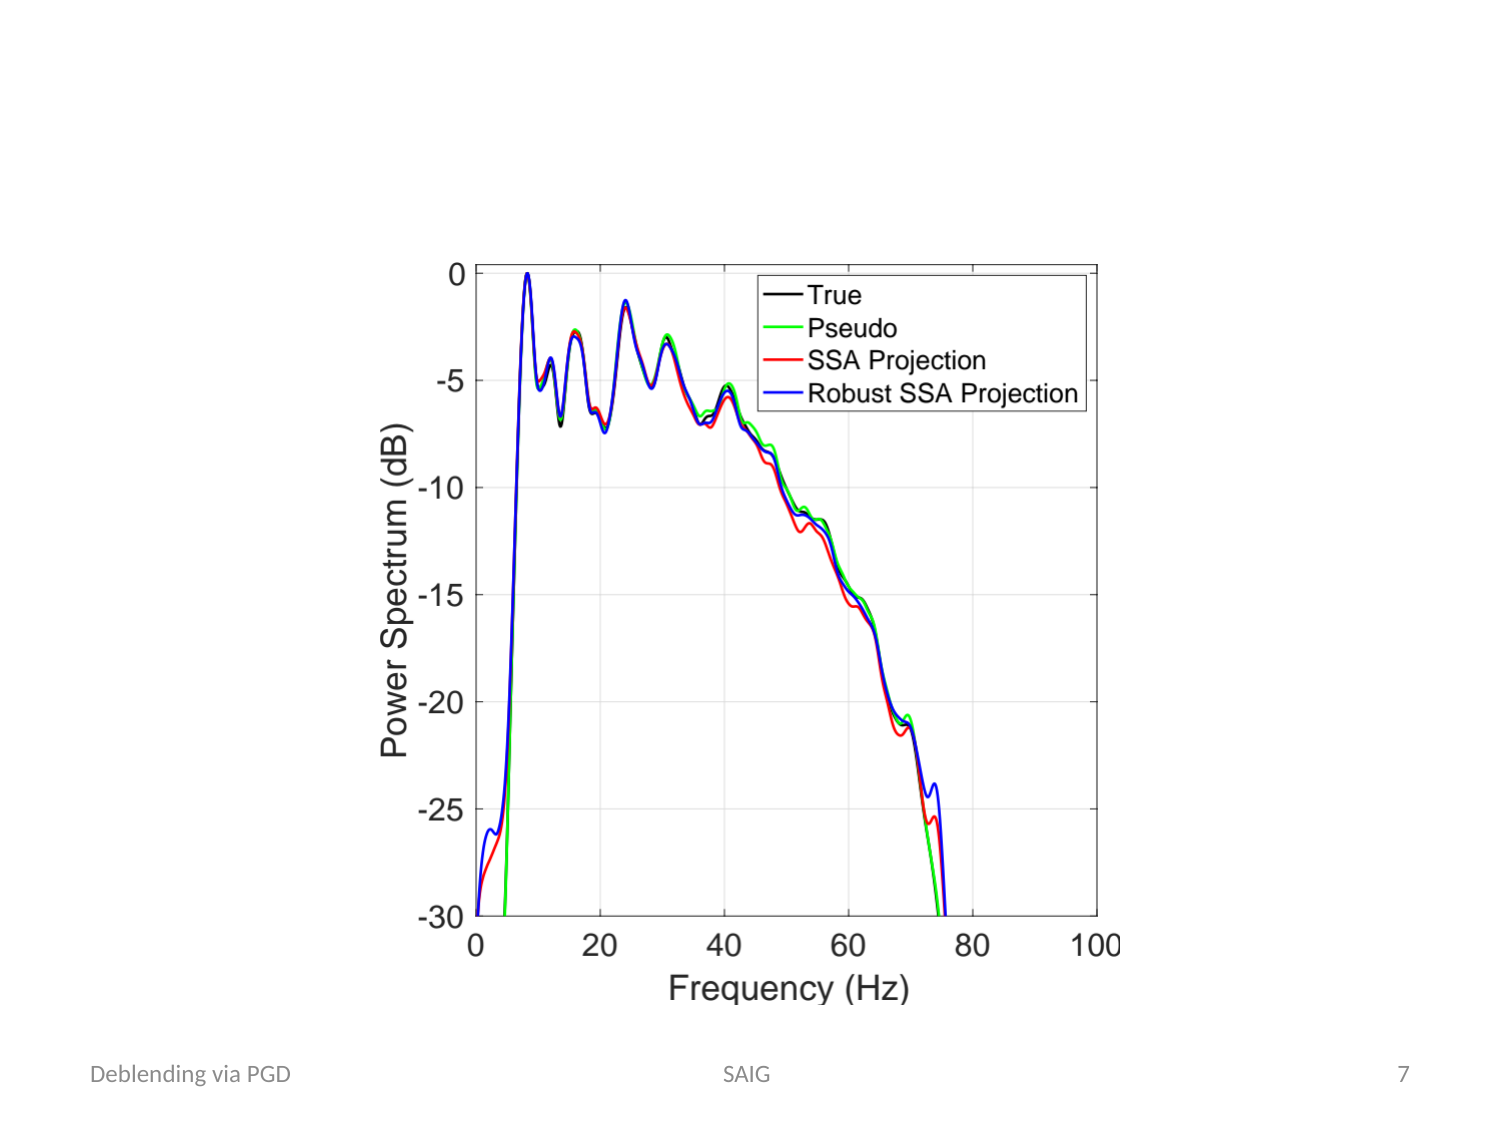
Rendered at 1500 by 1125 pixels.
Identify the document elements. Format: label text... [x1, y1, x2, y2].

slide_number 7 [1074, 1042, 1425, 1103]
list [74, 262, 1426, 1006]
footer SAIG [512, 1042, 988, 1103]
slide_number Deblending via PGD [75, 1042, 425, 1103]
